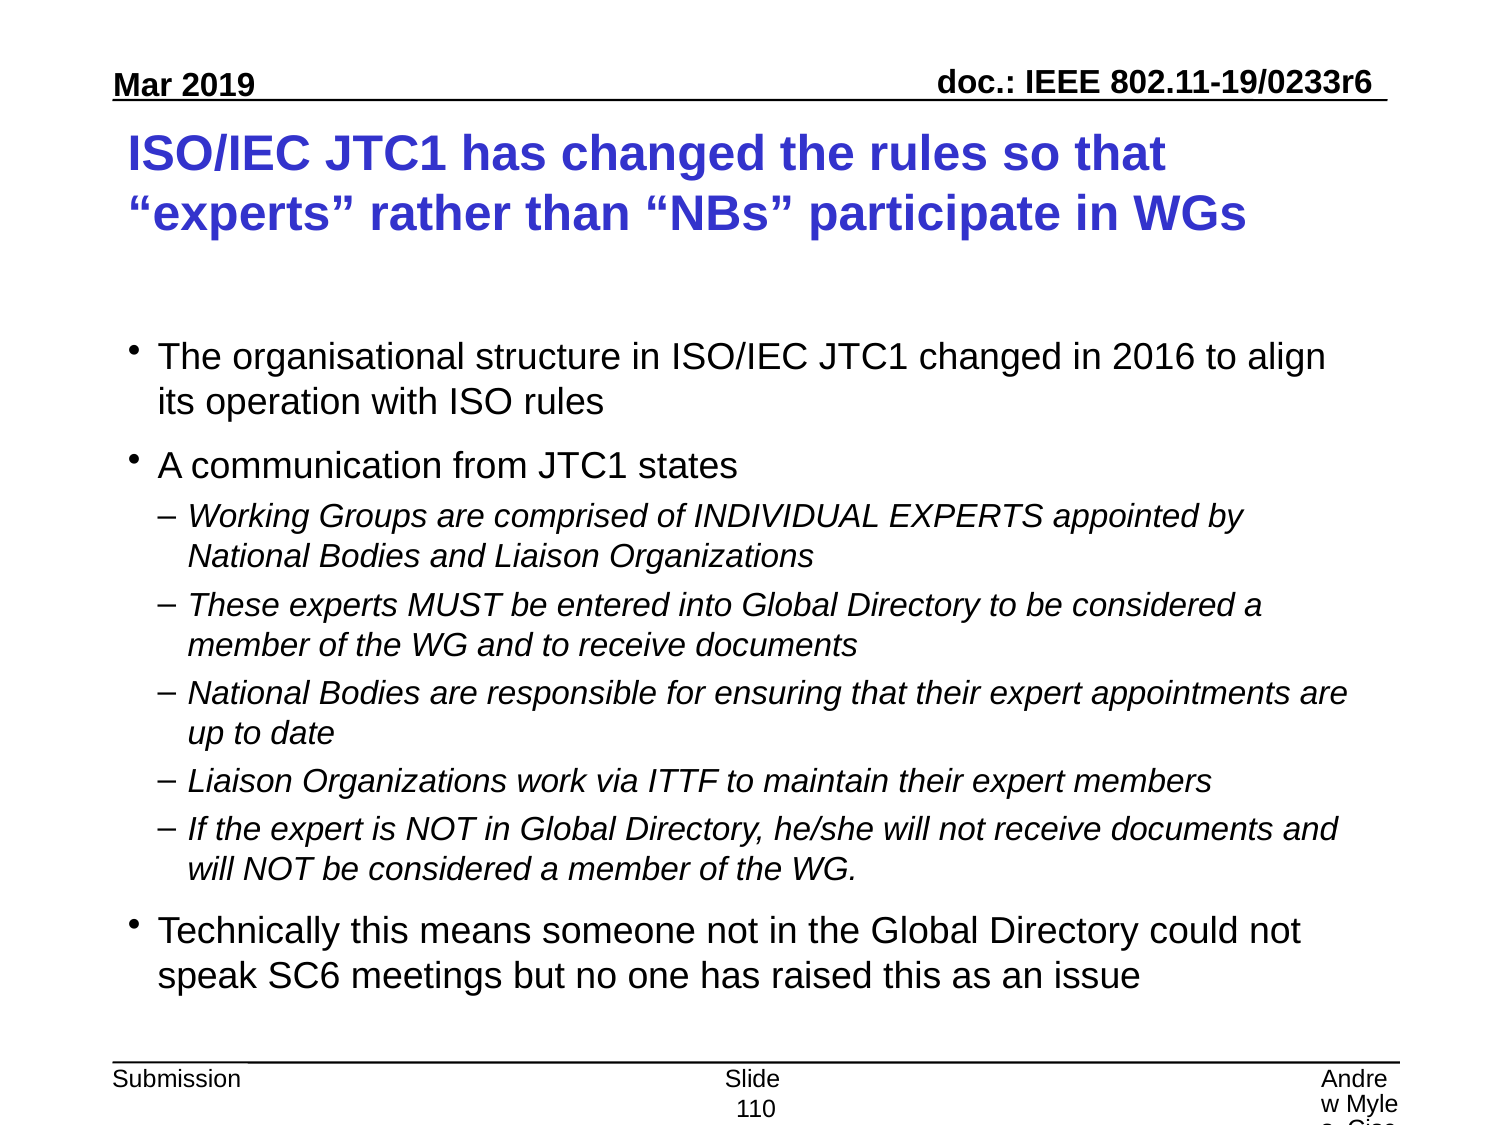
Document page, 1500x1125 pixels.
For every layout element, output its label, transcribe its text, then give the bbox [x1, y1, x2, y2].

title ISO/IEC JTC1 has changed the rules so that “experts” rather than “NBs” participate in WGs [112, 112, 1388, 288]
list The organisational structure in ISO/IEC JTC1 changed in 2016 to align its operation with ISO rules A communication from JTC1 states Working Groups are comprised of INDIVIDUAL EXPERTS appointed by National Bodies and Liaison Organizations These experts MUST be entered into Global Directory to be considered a member of the WG and to receive documents National Bodies are responsible for ensuring that their expert appointments are up to date Liaison Organizations work via ITTF to maintain their expert members If the expert is NOT in Global Directory, he/she will not receive documents and will NOT be considered a member of the WG. Technically this means someone not in the Global Directory could not speak SC6 meetings but no one has raised this as an issue [112, 324, 1388, 1000]
footer Andrew Myles, Cisco [1320, 1061, 1402, 1093]
slide_number Slide 110 [709, 1061, 803, 1093]
